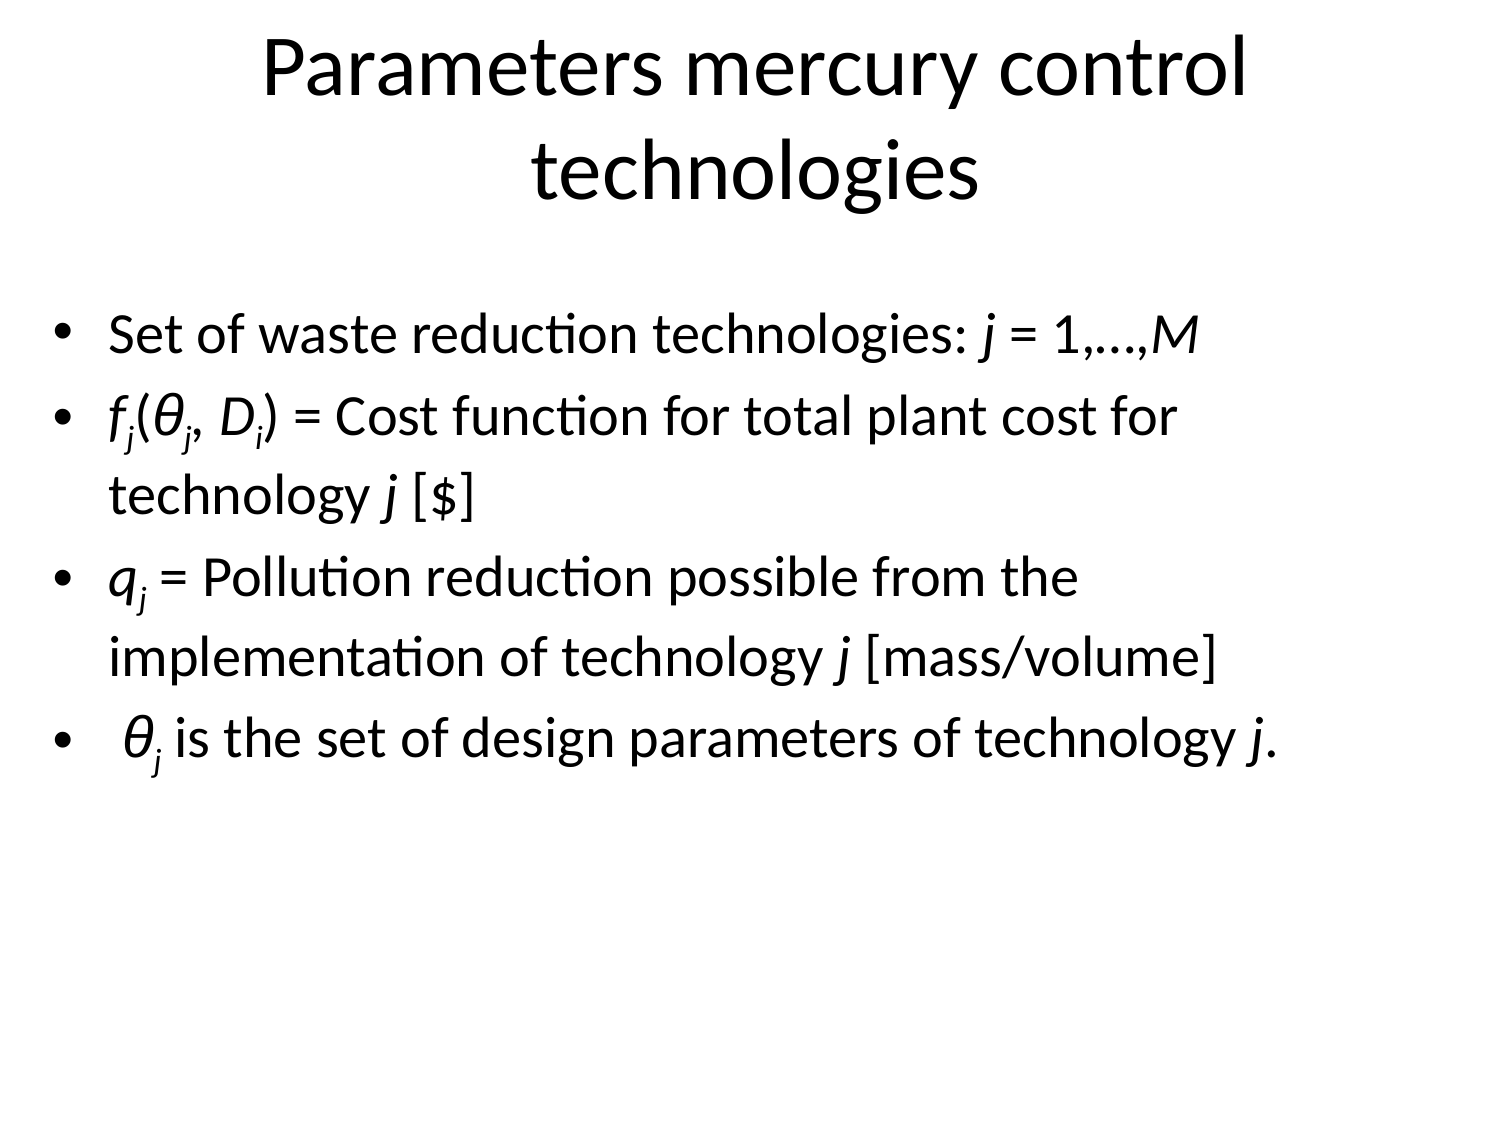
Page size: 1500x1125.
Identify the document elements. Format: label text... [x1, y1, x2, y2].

title Parameters mercury control technologies [24, 0, 1488, 225]
list Set of waste reduction technologies: j = 1,…,M fj(θj, Di) = Cost function for total plant cost for technology j [$] qj = Pollution reduction possible from the implementation of technology j [mass/volume] θj is the set of design parameters of technology j. [37, 287, 1463, 863]
